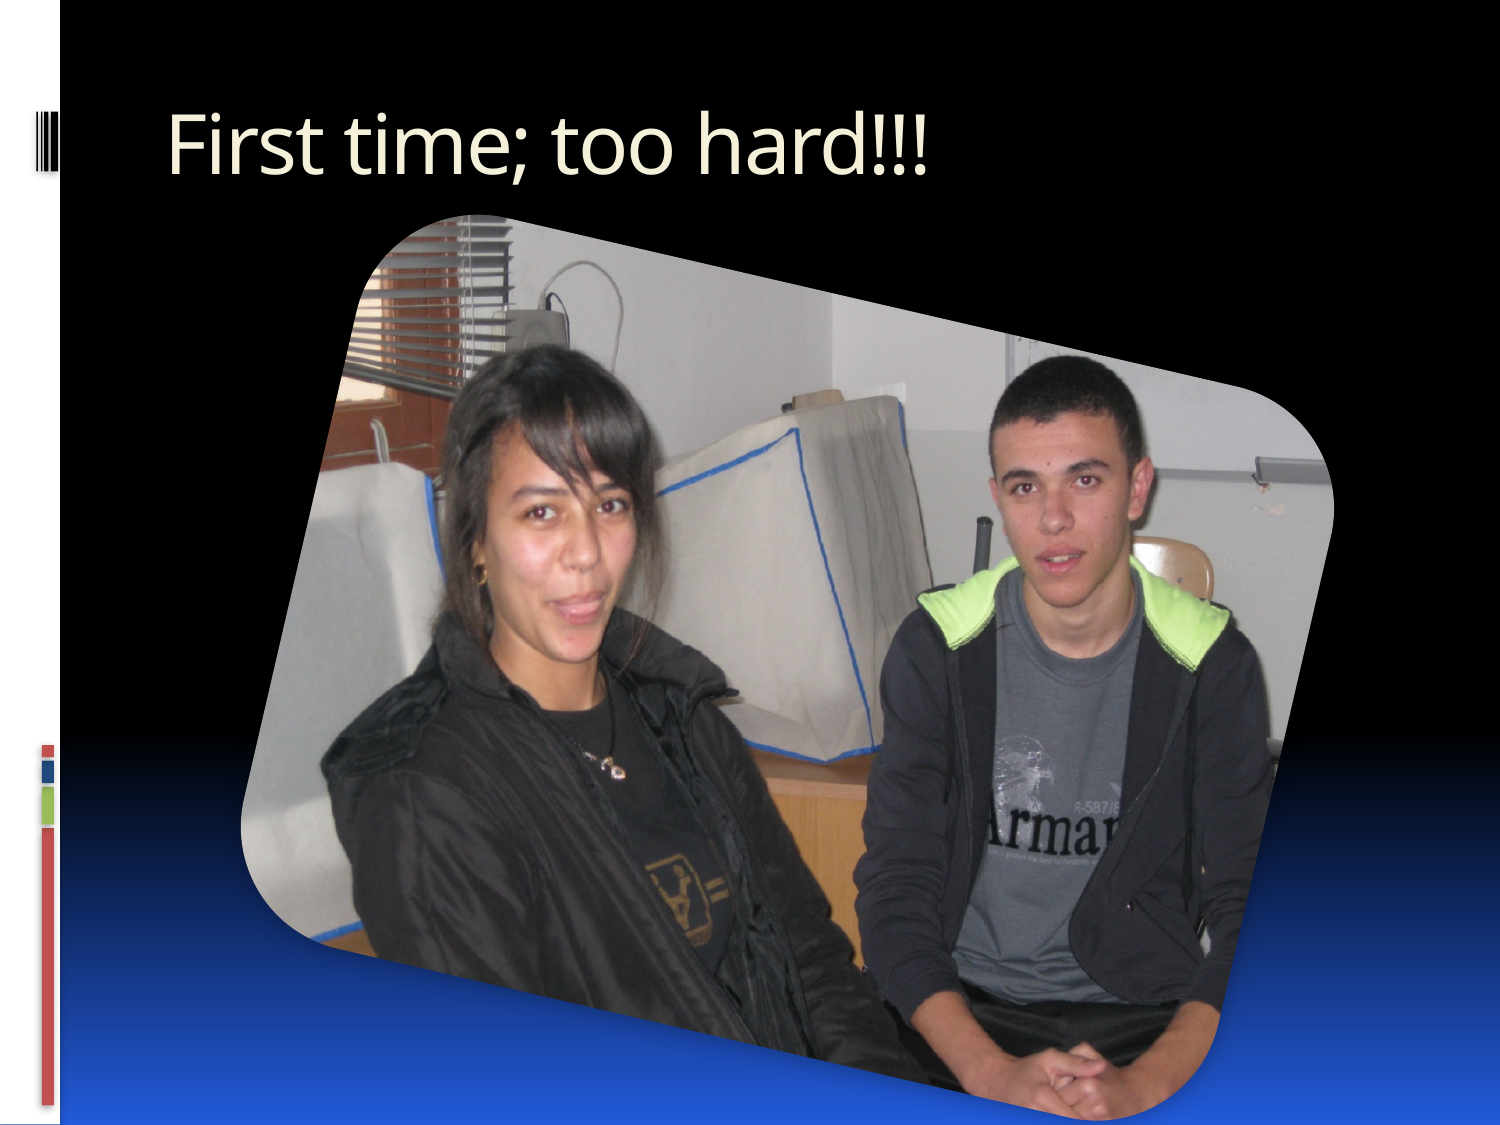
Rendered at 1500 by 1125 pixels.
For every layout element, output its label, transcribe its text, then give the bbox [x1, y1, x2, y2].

picture [362, 214, 828, 292]
picture [750, 1044, 1212, 1121]
title First time; too hard!!! [150, 83, 1425, 234]
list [286, 292, 1288, 1044]
picture [240, 617, 286, 924]
picture [1288, 411, 1335, 723]
